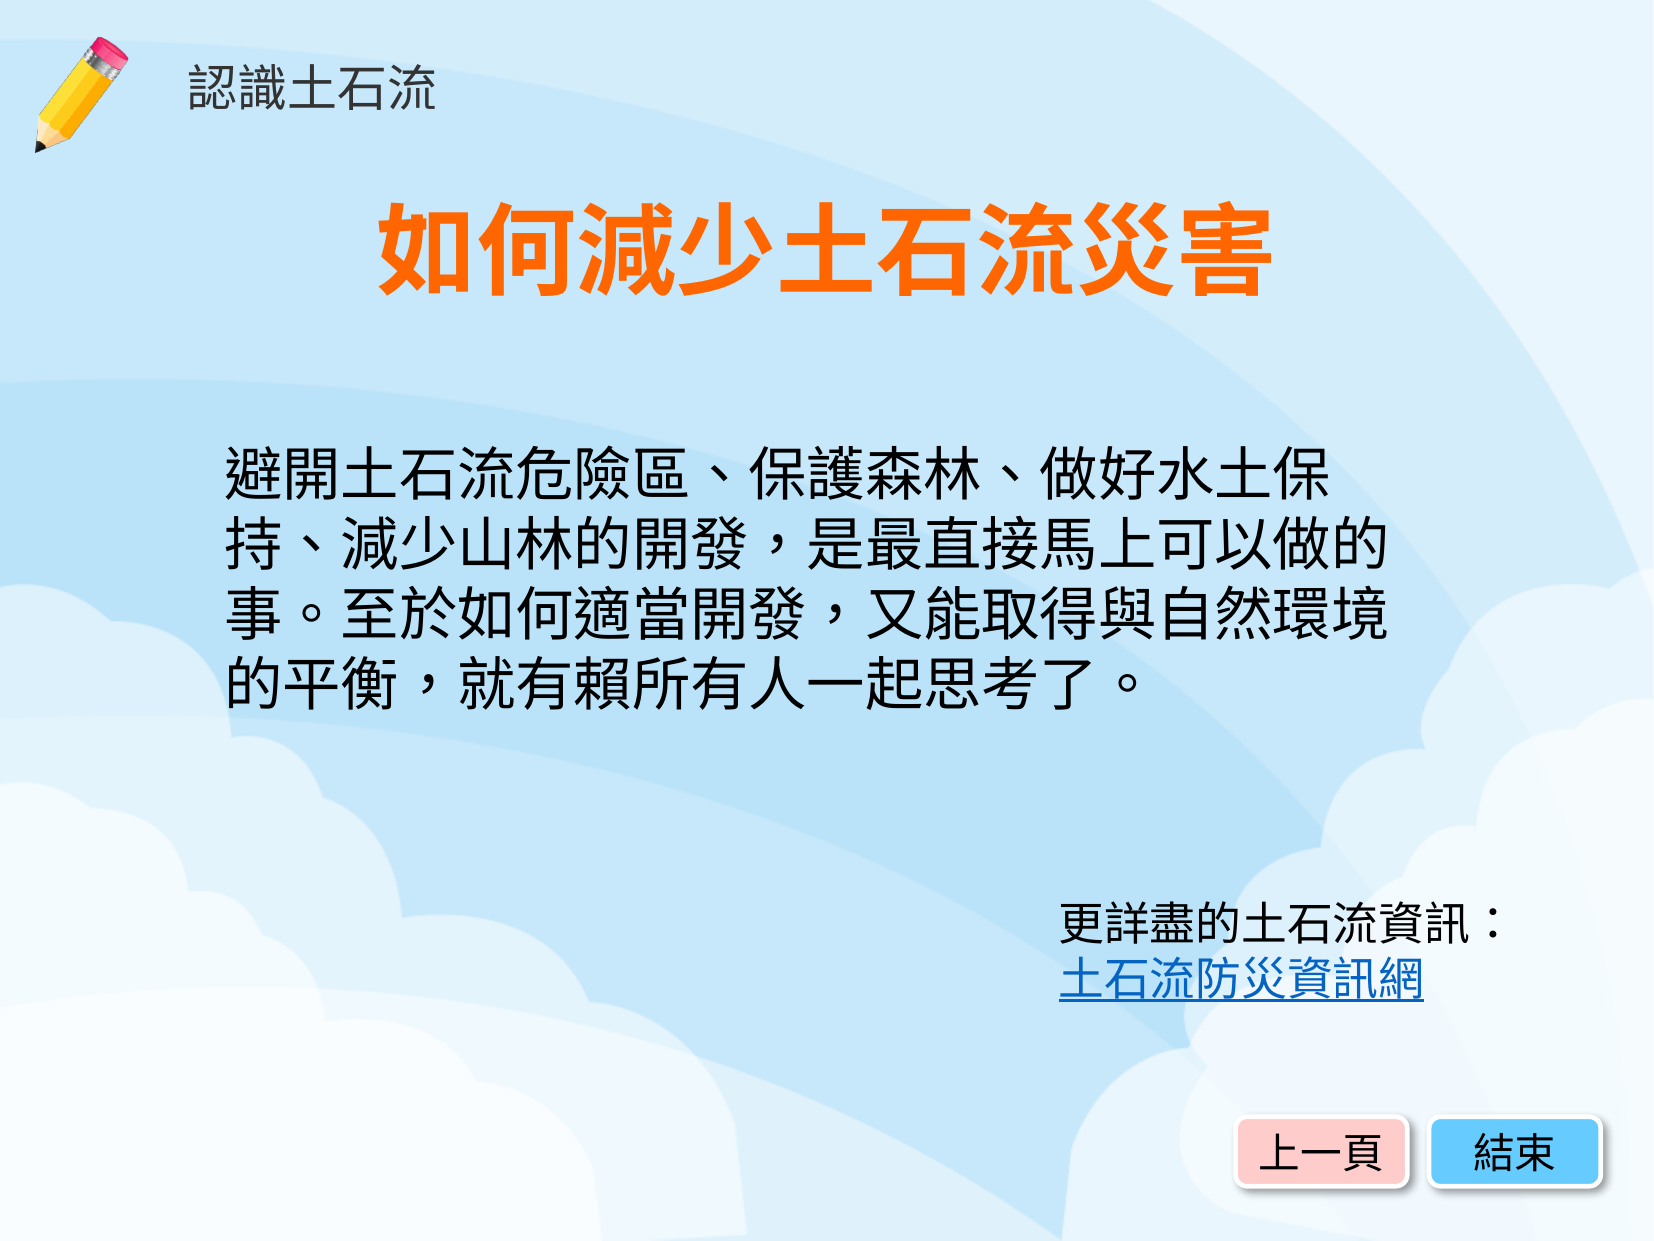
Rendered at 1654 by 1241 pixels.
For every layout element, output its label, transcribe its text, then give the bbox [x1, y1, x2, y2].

text_box 結束 [1428, 1115, 1602, 1188]
picture [0, 0, 1654, 1241]
text_box 更詳盡的土石流資訊： 土石流防災資訊網 [1043, 887, 1531, 1024]
list 避開土石流危險區、保護森林、做好水土保持、減少山林的開發，是最直接馬上可以做的事。至於如何適當開發，又能取得與自然環境的平衡，就有賴所有人一起思考了。 [224, 437, 1430, 1157]
text_box 上一頁 [1234, 1115, 1409, 1188]
title 如何減少土石流災害 [82, 143, 1571, 351]
